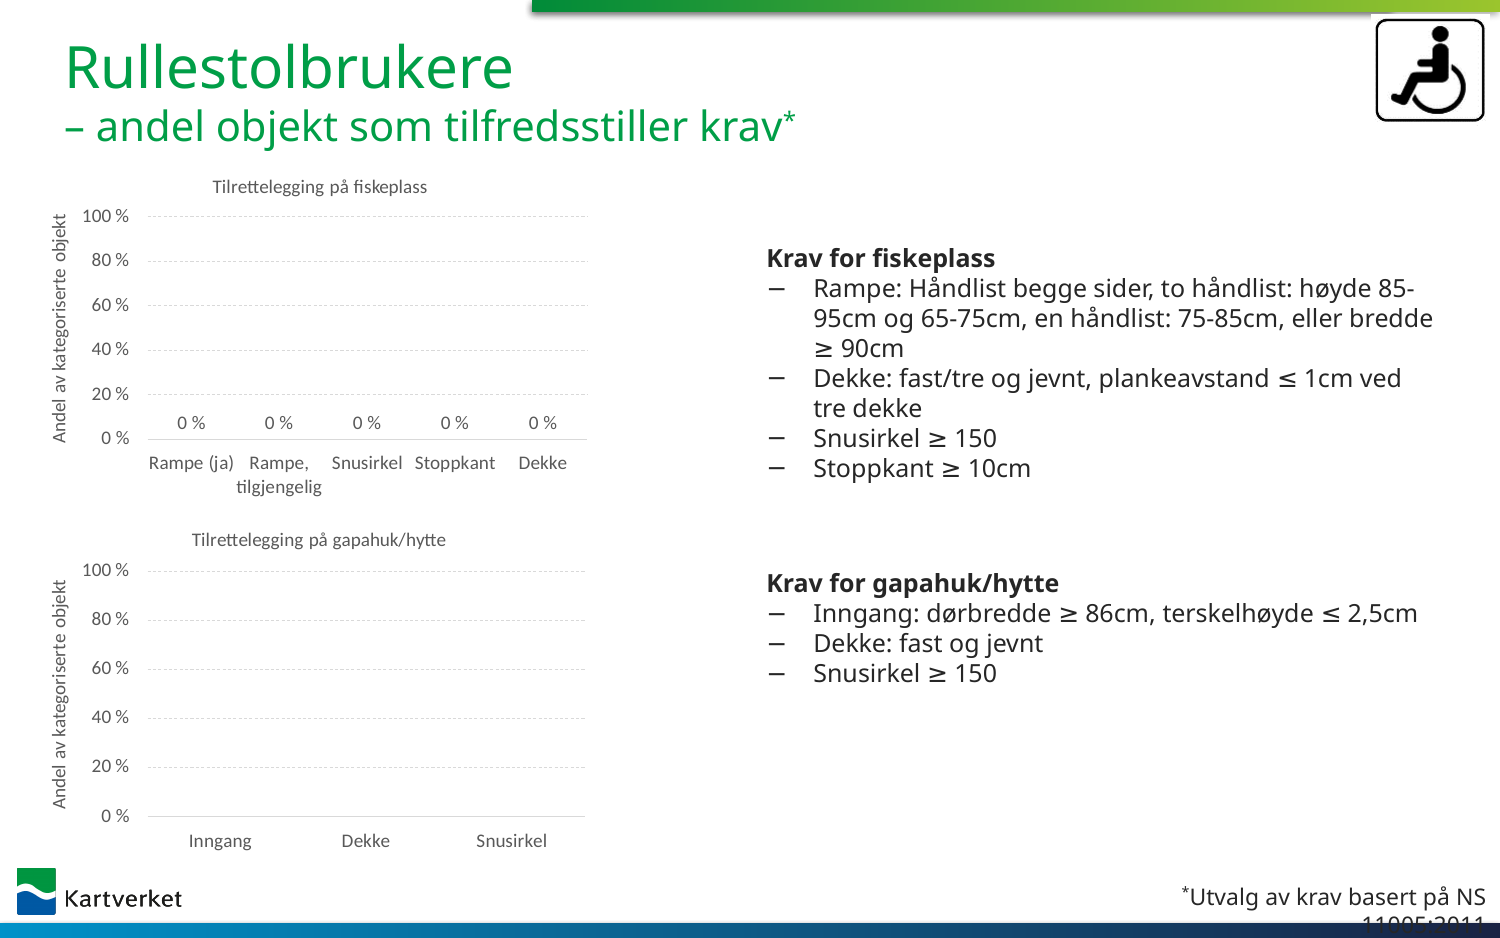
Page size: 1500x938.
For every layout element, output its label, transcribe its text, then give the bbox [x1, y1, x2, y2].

picture [1371, 13, 1491, 127]
picture [41, 520, 596, 859]
text_box Krav for gapahuk/hytte Inngang: dørbredde ≥ 86cm, terskelhøyde ≤ 2,5cm Dekke: fast og jevnt Snusirkel ≥ 150 [751, 560, 1452, 695]
text_box Rullestolbrukere – andel objekt som tilfredsstiller krav* [49, 29, 1431, 158]
text_box Krav for fiskeplass Rampe: Håndlist begge sider, to håndlist: høyde 85-95cm og 65-75cm, en håndlist: 75-85cm, eller bredde ≥ 90cm Dekke: fast/tre og jevnt, plankeavstand ≤ 1cm ved tre dekke Snusirkel ≥ 150 Stoppkant ≥ 10cm [751, 235, 1452, 490]
text_box *Utvalg av krav basert på NS 11005:2011 [1068, 873, 1500, 938]
picture [41, 166, 598, 505]
